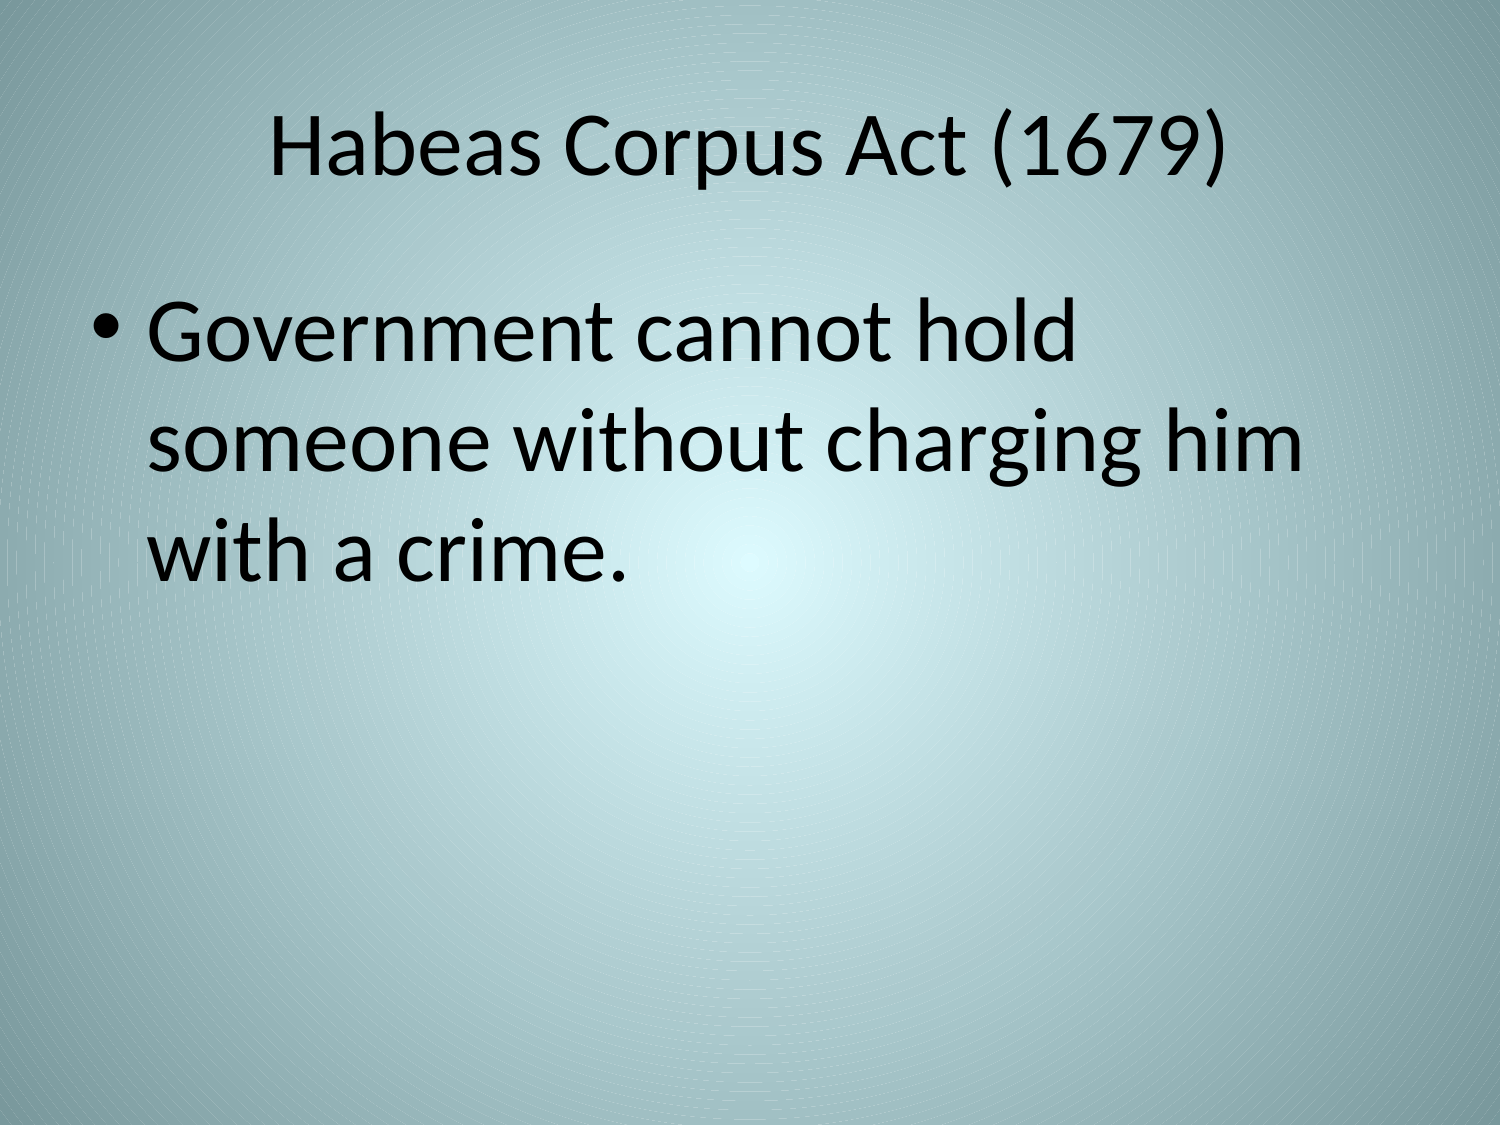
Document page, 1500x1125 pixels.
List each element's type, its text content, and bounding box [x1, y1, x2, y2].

list Government cannot hold someone without charging him with a crime. [75, 262, 1425, 1005]
title Habeas Corpus Act (1679) [75, 45, 1425, 233]
